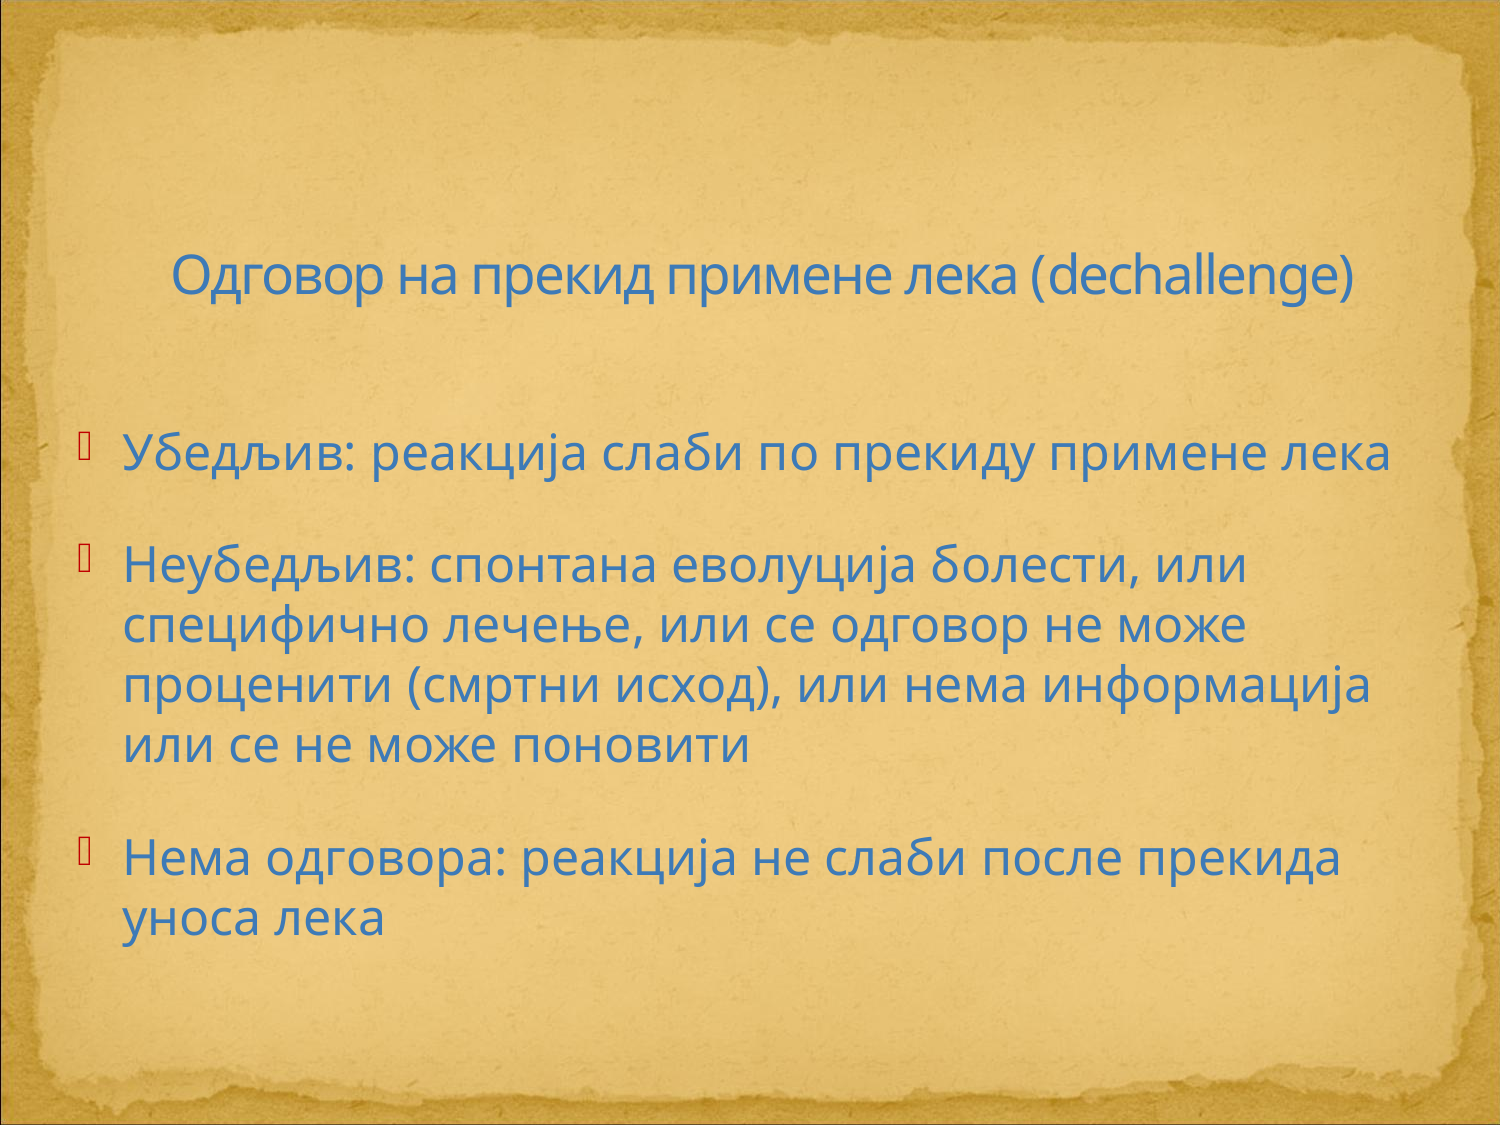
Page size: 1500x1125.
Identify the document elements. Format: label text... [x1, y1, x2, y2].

title Одговор на прекид примене лека (dechallenge) [87, 99, 1438, 313]
picture [0, 0, 1500, 1125]
list Убедљив: реакција слаби по прекиду примене лека Неубедљив: спонтана еволуција болести, или специфично лечење, или се одговор не може проценити (смртни исход), или нема информација или се не може поновити Нема одговора: реакција не слаби после прекида уноса лека [62, 412, 1426, 1125]
